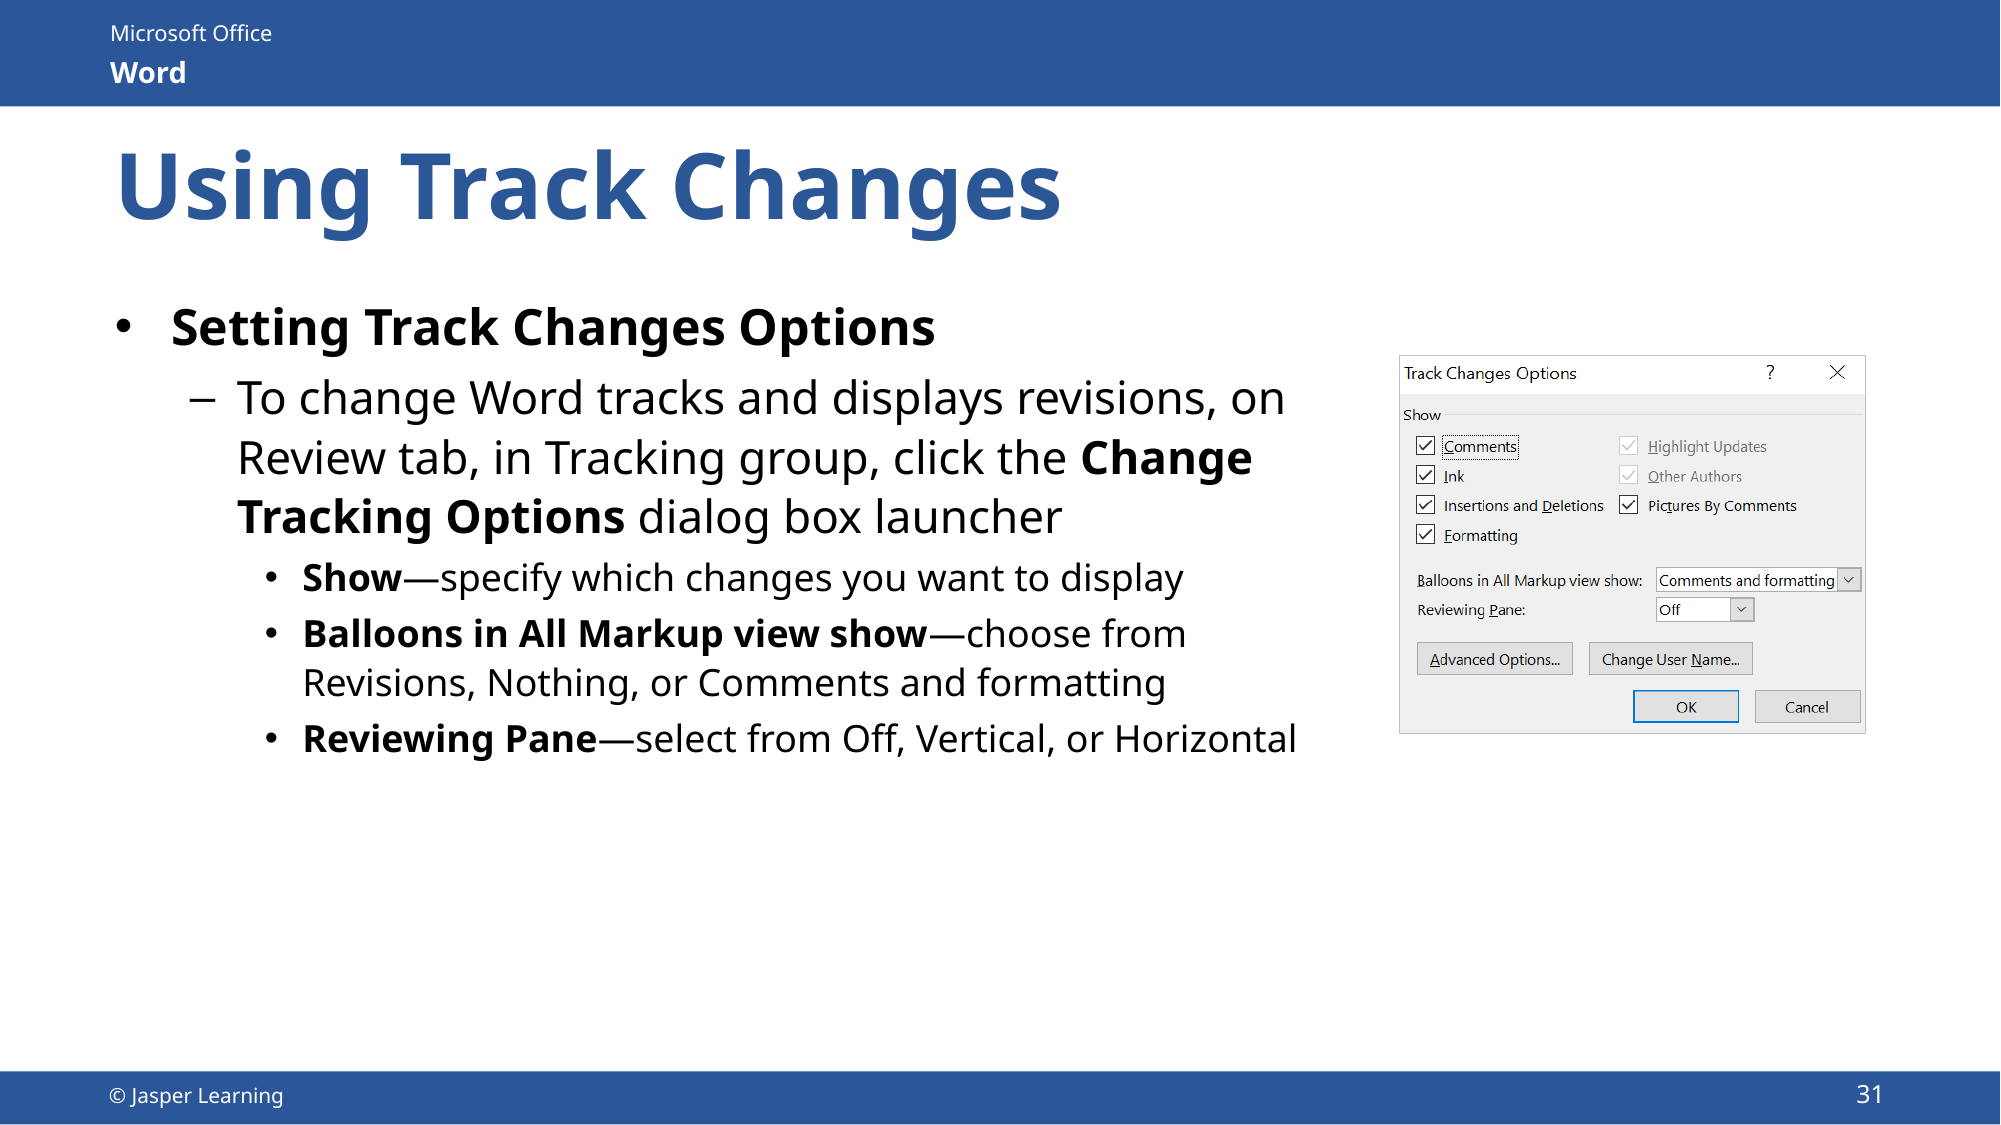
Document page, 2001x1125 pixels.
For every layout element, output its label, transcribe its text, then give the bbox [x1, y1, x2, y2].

slide_number 31 [1433, 1065, 1900, 1125]
title Using Track Changes [99, 118, 1866, 248]
list Setting Track Changes Options To change Word tracks and displays revisions, on Review tab, in Tracking group, click the Change Tracking Options dialog box launcher Show—specify which changes you want to display Balloons in All Markup view show—choose from Revisions, Nothing, or Comments and formatting Reviewing Pane—select from Off, Vertical, or Horizontal [99, 283, 1357, 1026]
picture [1399, 355, 1866, 735]
footer © Jasper Learning [94, 1066, 769, 1125]
